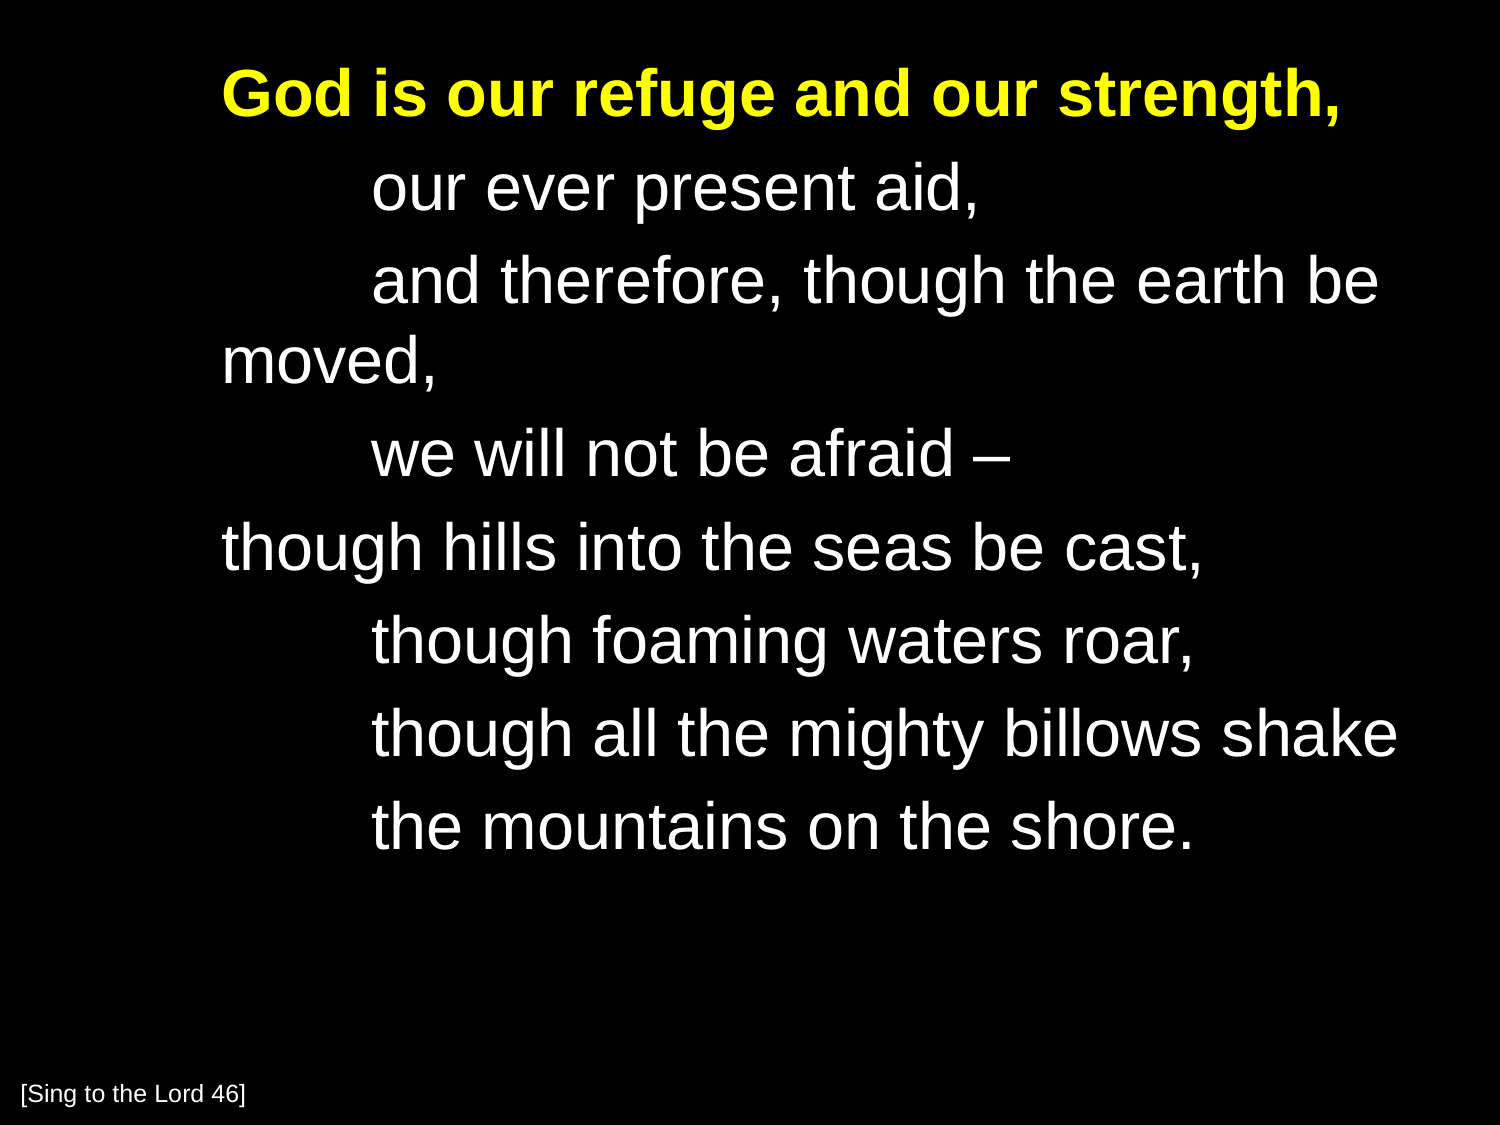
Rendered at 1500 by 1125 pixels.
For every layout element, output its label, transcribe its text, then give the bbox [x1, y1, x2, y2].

text_box [Sing to the Lord 46] [5, 1070, 526, 1115]
list God is our refuge and our strength, our ever present aid, and therefore, though the earth be moved, we will not be afraid – though hills into the seas be cast, though foaming waters roar, though all the mighty billows shake the mountains on the shore. [0, 42, 1500, 1047]
